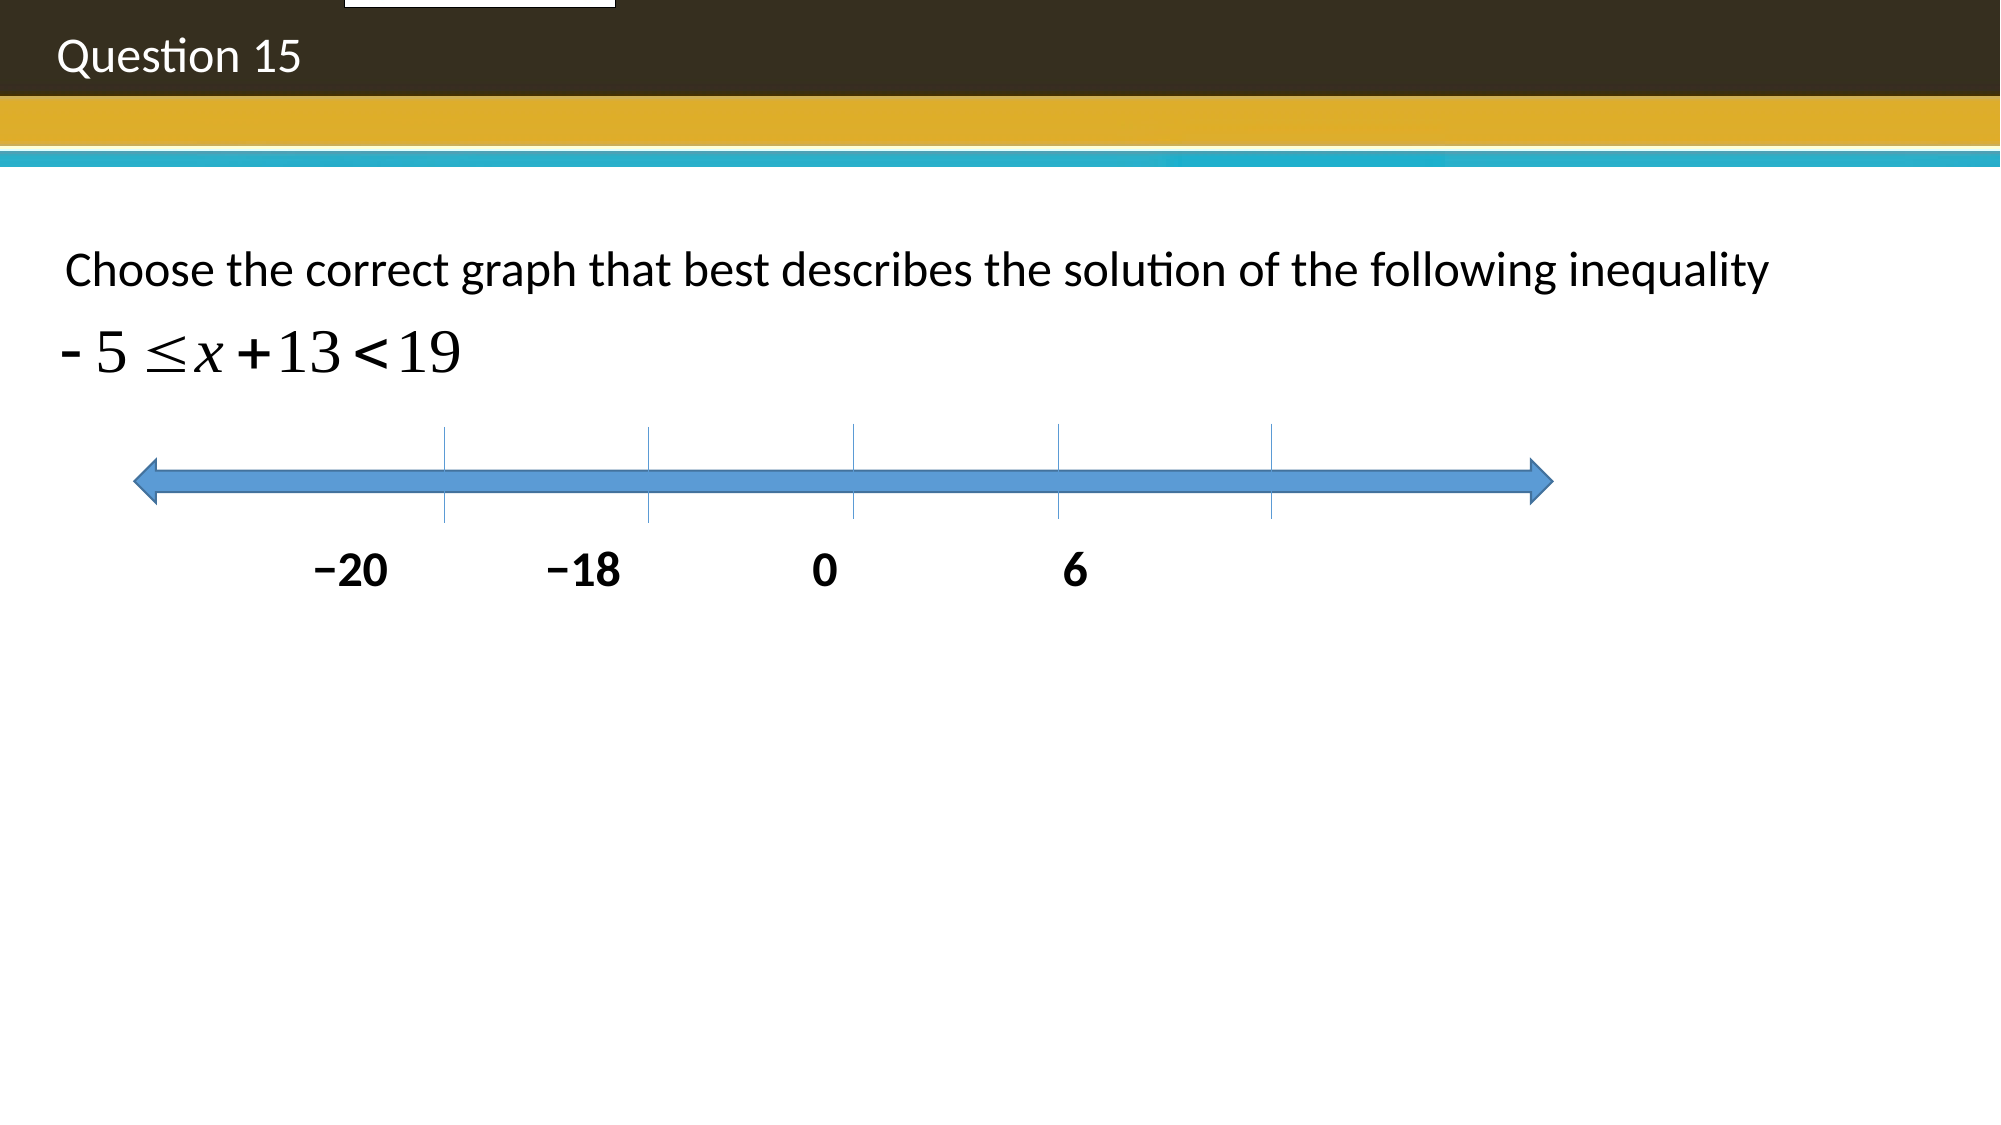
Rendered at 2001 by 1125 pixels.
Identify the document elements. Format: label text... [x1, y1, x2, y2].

text_box Question 15 [41, 14, 318, 90]
text_box Choose the correct graph that best describes the solution of the following inequality −20 −18 0 6 [50, 229, 1950, 1085]
picture [50, 314, 475, 388]
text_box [134, 423, 1553, 523]
picture [0, 0, 2000, 167]
picture [345, 0, 615, 7]
